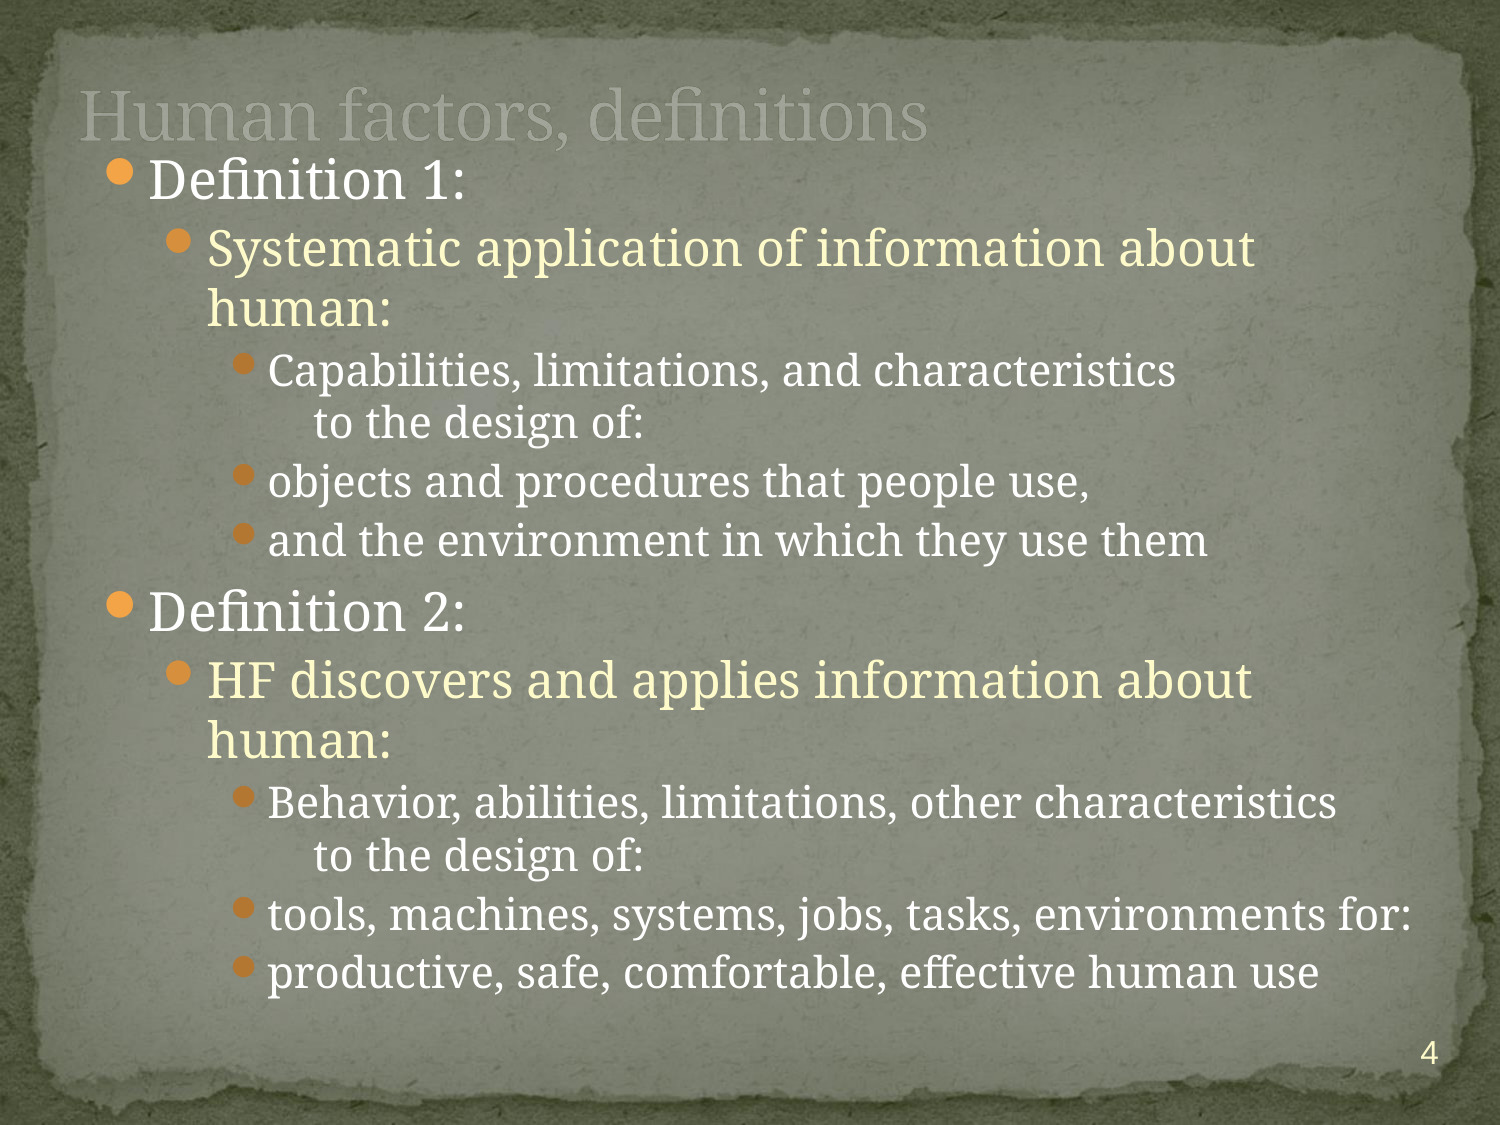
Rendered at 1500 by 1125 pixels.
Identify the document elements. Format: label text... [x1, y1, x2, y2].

picture [0, 0, 1500, 1125]
list Definition 1: Systematic application of information about human: Capabilities, limitations, and characteristics to the design of: objects and procedures that people use, and the environment in which they use them Definition 2: HF discovers and applies information about human: Behavior, abilities, limitations, other characteristics to the design of: tools, machines, systems, jobs, tasks, environments for: productive, safe, comfortable, effective human use [87, 137, 1438, 1113]
slide_number 4 [1379, 1014, 1480, 1089]
title Human factors, definitions [62, 62, 1413, 163]
